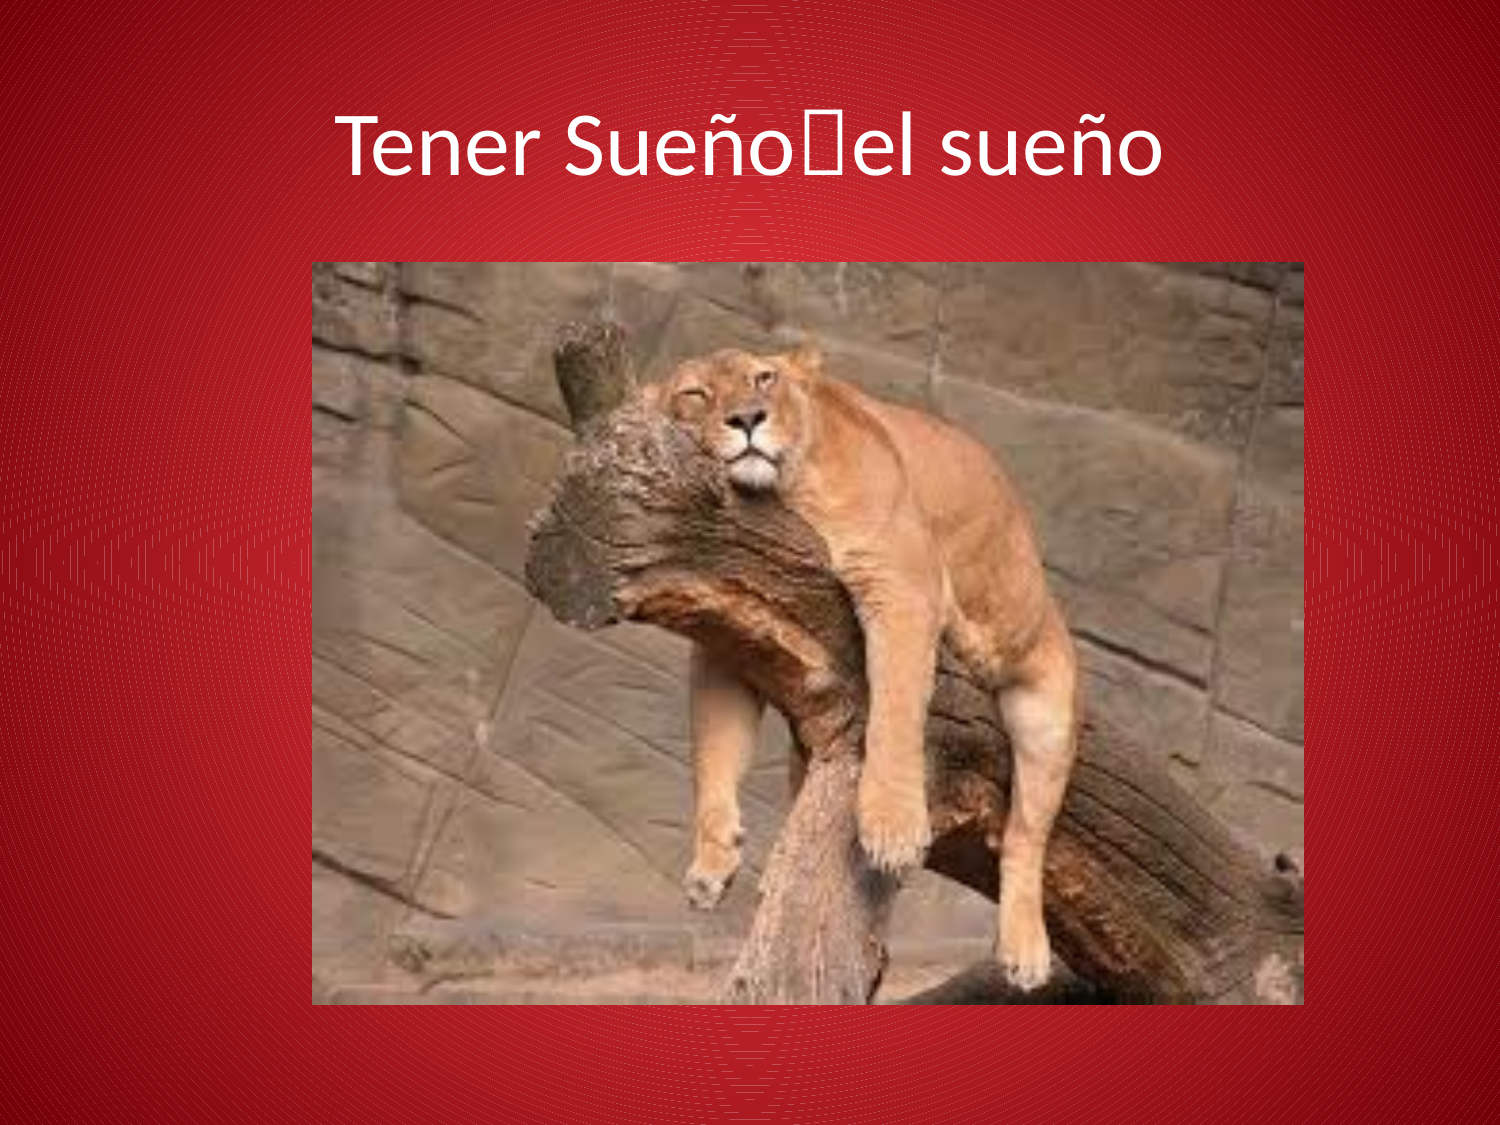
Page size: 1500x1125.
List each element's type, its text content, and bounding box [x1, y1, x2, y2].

picture [312, 262, 1305, 1006]
title Tener Sueñoel sueño [75, 45, 1425, 233]
